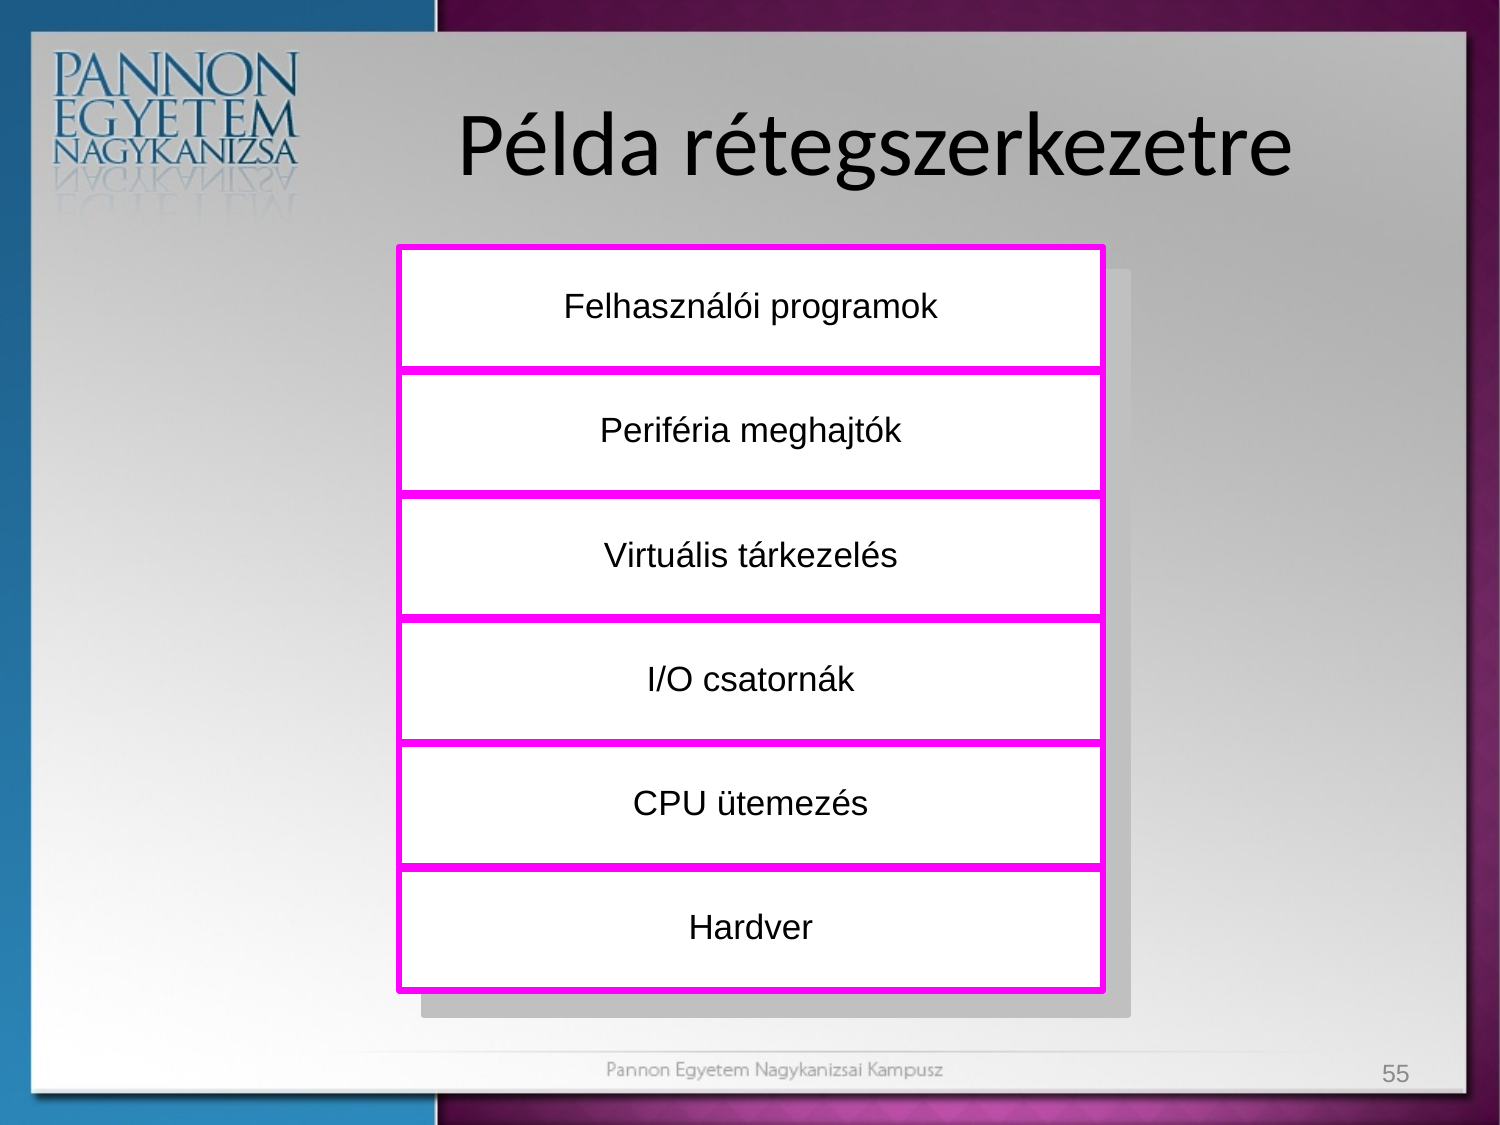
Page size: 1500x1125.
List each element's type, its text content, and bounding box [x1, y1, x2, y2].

slide_number 55 [1074, 1042, 1425, 1103]
picture [0, 0, 1500, 1125]
title Példa rétegszerkezetre [328, 45, 1425, 233]
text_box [389, 237, 1138, 1026]
